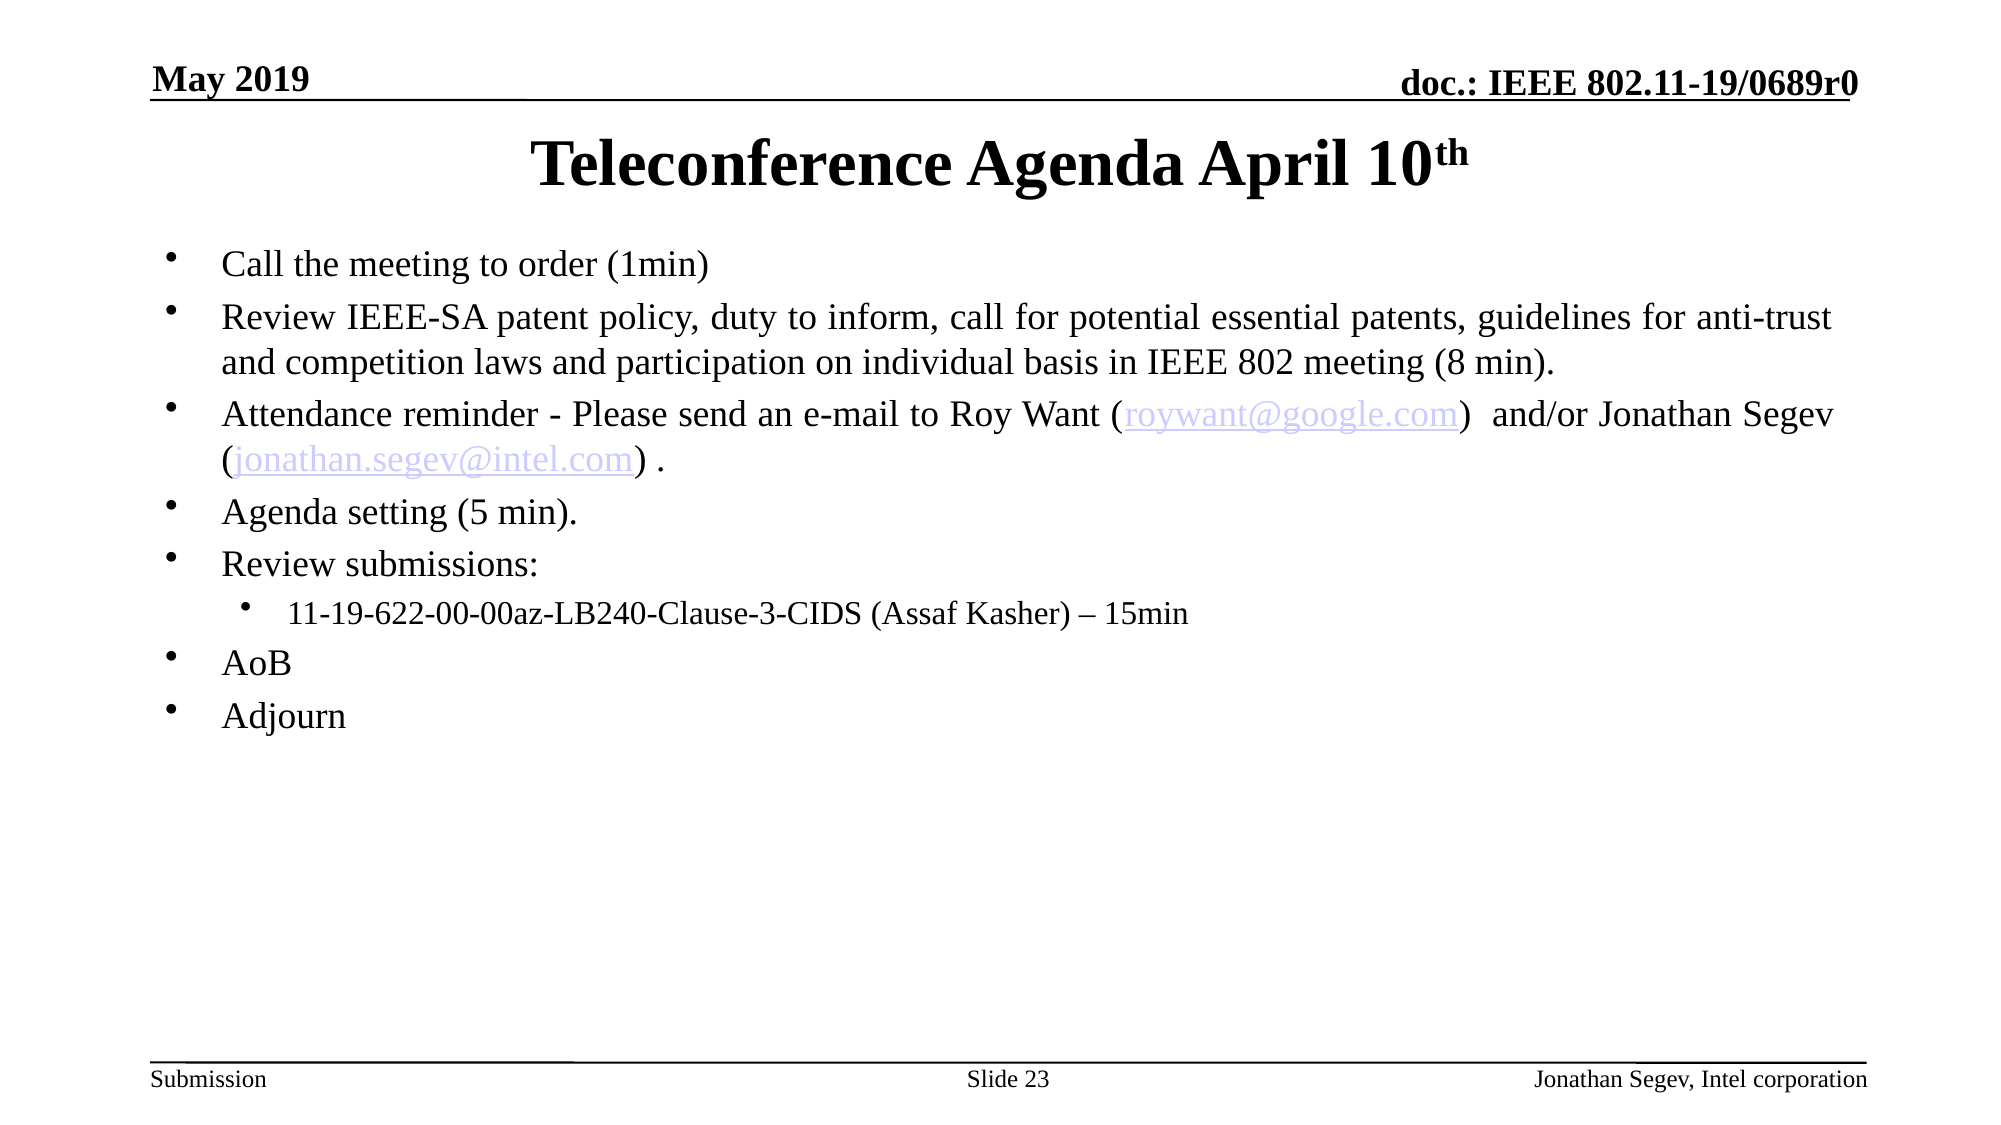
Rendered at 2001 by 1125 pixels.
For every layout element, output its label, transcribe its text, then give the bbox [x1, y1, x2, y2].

list Call the meeting to order (1min) Review IEEE-SA patent policy, duty to inform, call for potential essential patents, guidelines for anti-trust and competition laws and participation on individual basis in IEEE 802 meeting (8 min). Attendance reminder - Please send an e-mail to Roy Want (roywant@google.com) and/or Jonathan Segev (jonathan.segev@intel.com) . Agenda setting (5 min). Review submissions: 11-19-622-00-00az-LB240-Clause-3-CIDS (Assaf Kasher) – 15min AoB Adjourn [149, 231, 1850, 1000]
title Teleconference Agenda April 10th [149, 112, 1850, 205]
slide_number Slide 23 [950, 1061, 1067, 1123]
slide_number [152, 54, 563, 100]
footer Jonathan Segev, Intel corporation [1171, 1061, 1869, 1093]
